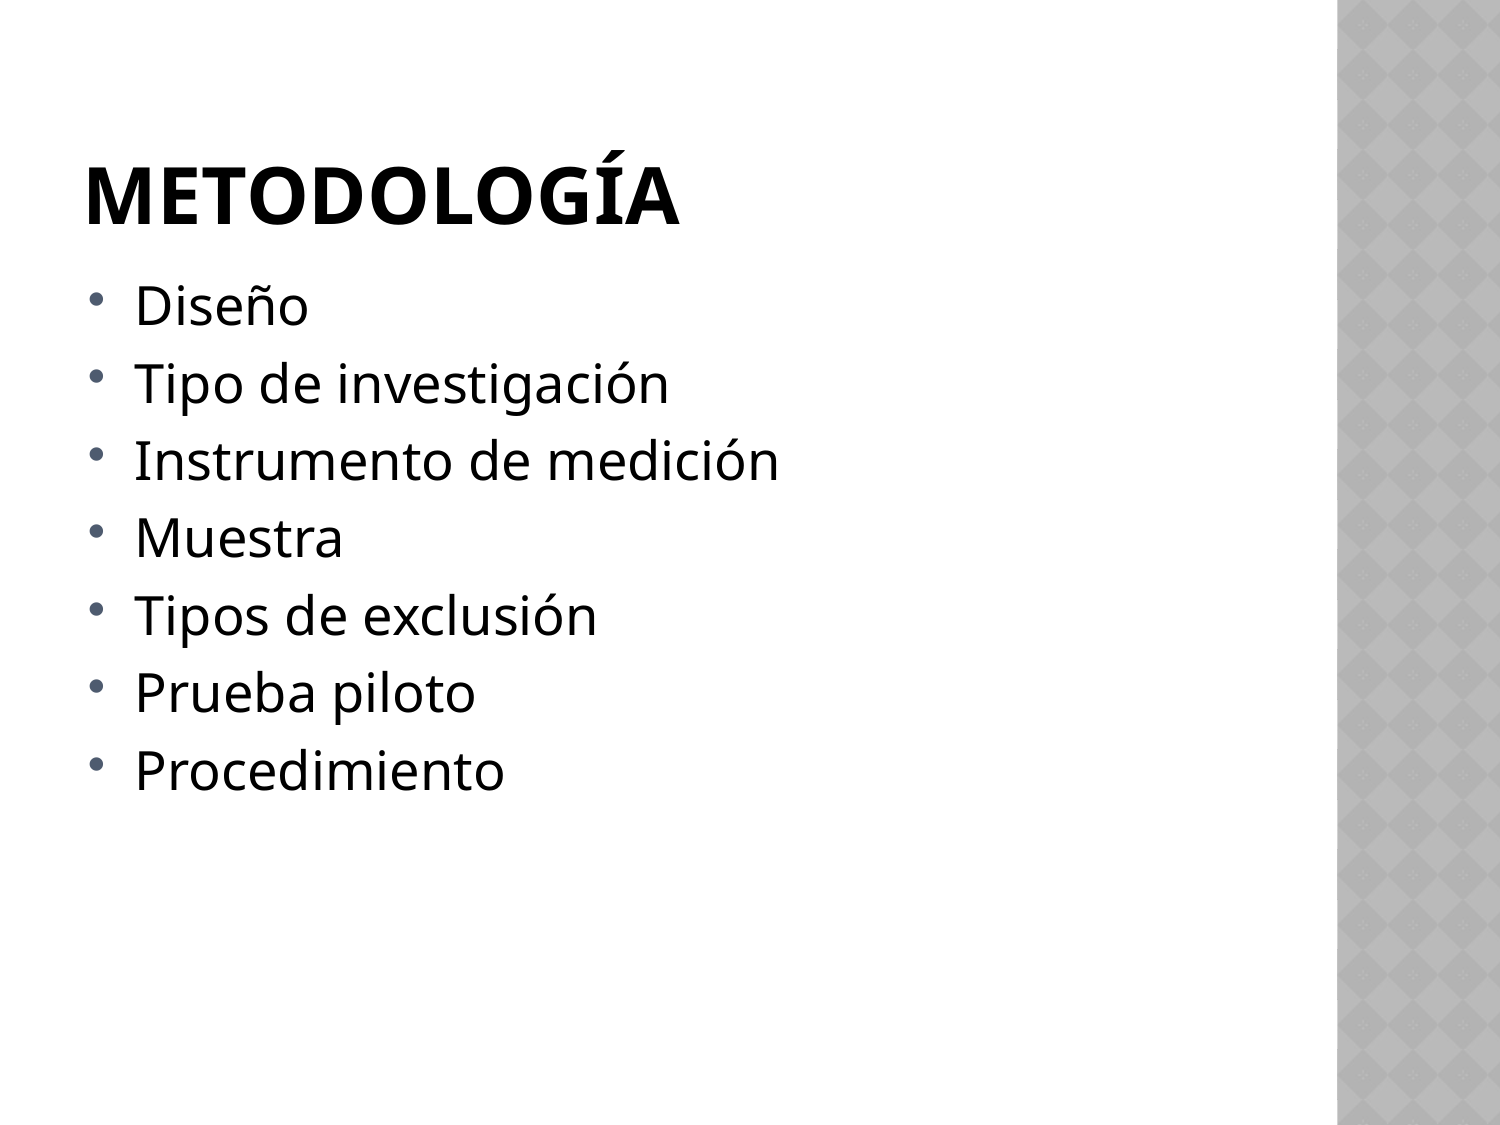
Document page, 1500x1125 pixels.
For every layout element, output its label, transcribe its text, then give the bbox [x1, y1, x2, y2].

title Metodología [75, 52, 1263, 240]
list Diseño Tipo de investigación Instrumento de medición Muestra Tipos de exclusión Prueba piloto Procedimiento [75, 264, 1263, 1059]
